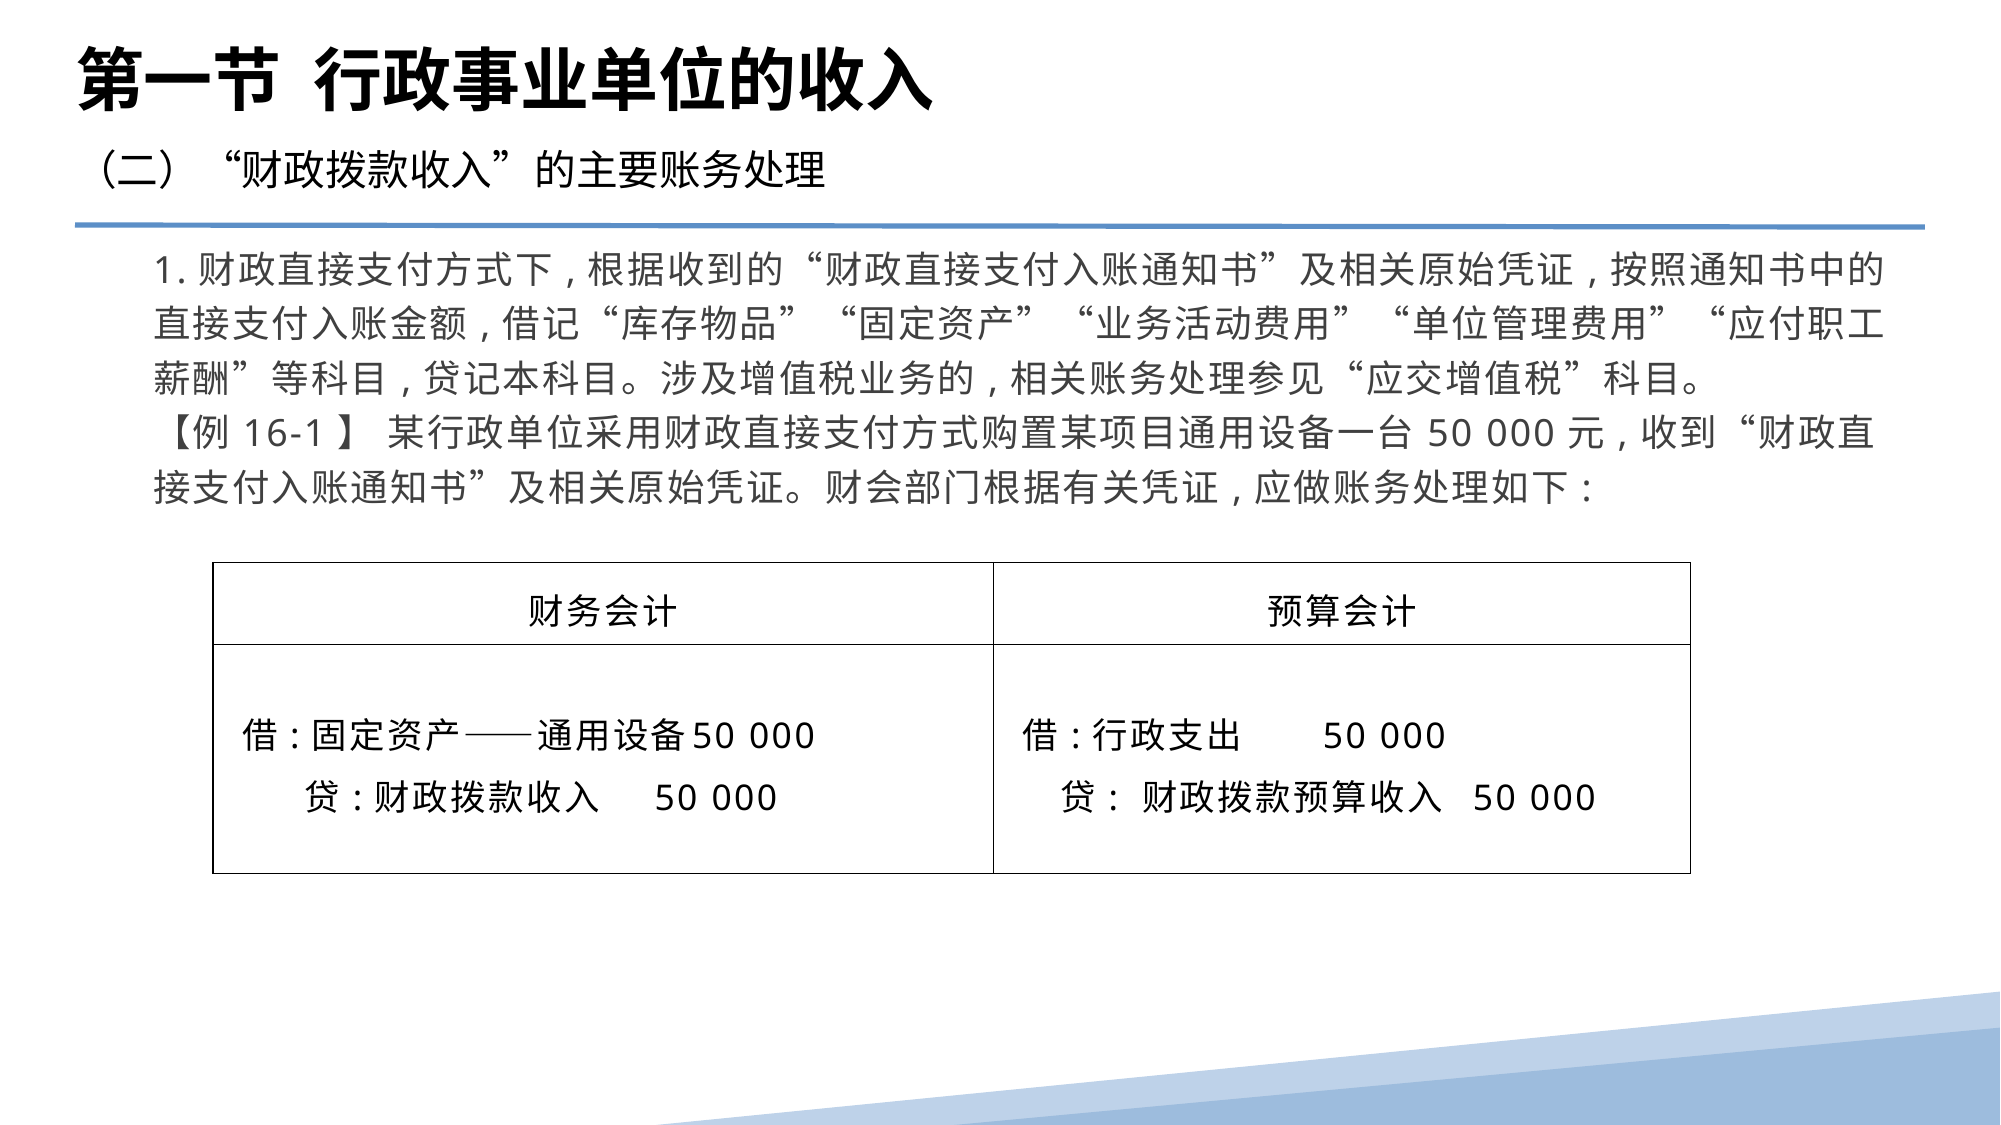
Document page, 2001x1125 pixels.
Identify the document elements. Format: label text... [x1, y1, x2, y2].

text_box （二）“财政拨款收入”的主要账务处理 [75, 124, 1925, 200]
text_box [656, 991, 2000, 1125]
table_cell 借:行政支出 50 000 贷: 财政拨款预算收入 50 000 [994, 645, 1690, 873]
table_header 预算会计 [994, 563, 1690, 644]
table_cell 借:固定资产——通用设备 50 000 贷:财政拨款收入 50 000 [214, 645, 993, 873]
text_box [74, 224, 1925, 228]
text_box 1.财政直接支付方式下,根据收到的“财政直接支付入账通知书”及相关原始凭证,按照通知书中的直接支付入账金额,借记“库存物品”“固定资产”“业务活动费用”“单位管理费用”“应付职工薪酬”等科目,贷记本科目。涉及增值税业务的,相关账务处理参见“应交增值税”科目。 【例16-1】 某行政单位采用财政直接支付方式购置某项目通用设备一台50 000元,收到“财政直接支付入账通知书”及相关原始凭证。财会部门根据有关凭证,应做账务处理如下: [142, 228, 1901, 589]
table_header 财务会计 [214, 563, 993, 644]
text_box 第一节 行政事业单位的收入 [75, 24, 1925, 124]
